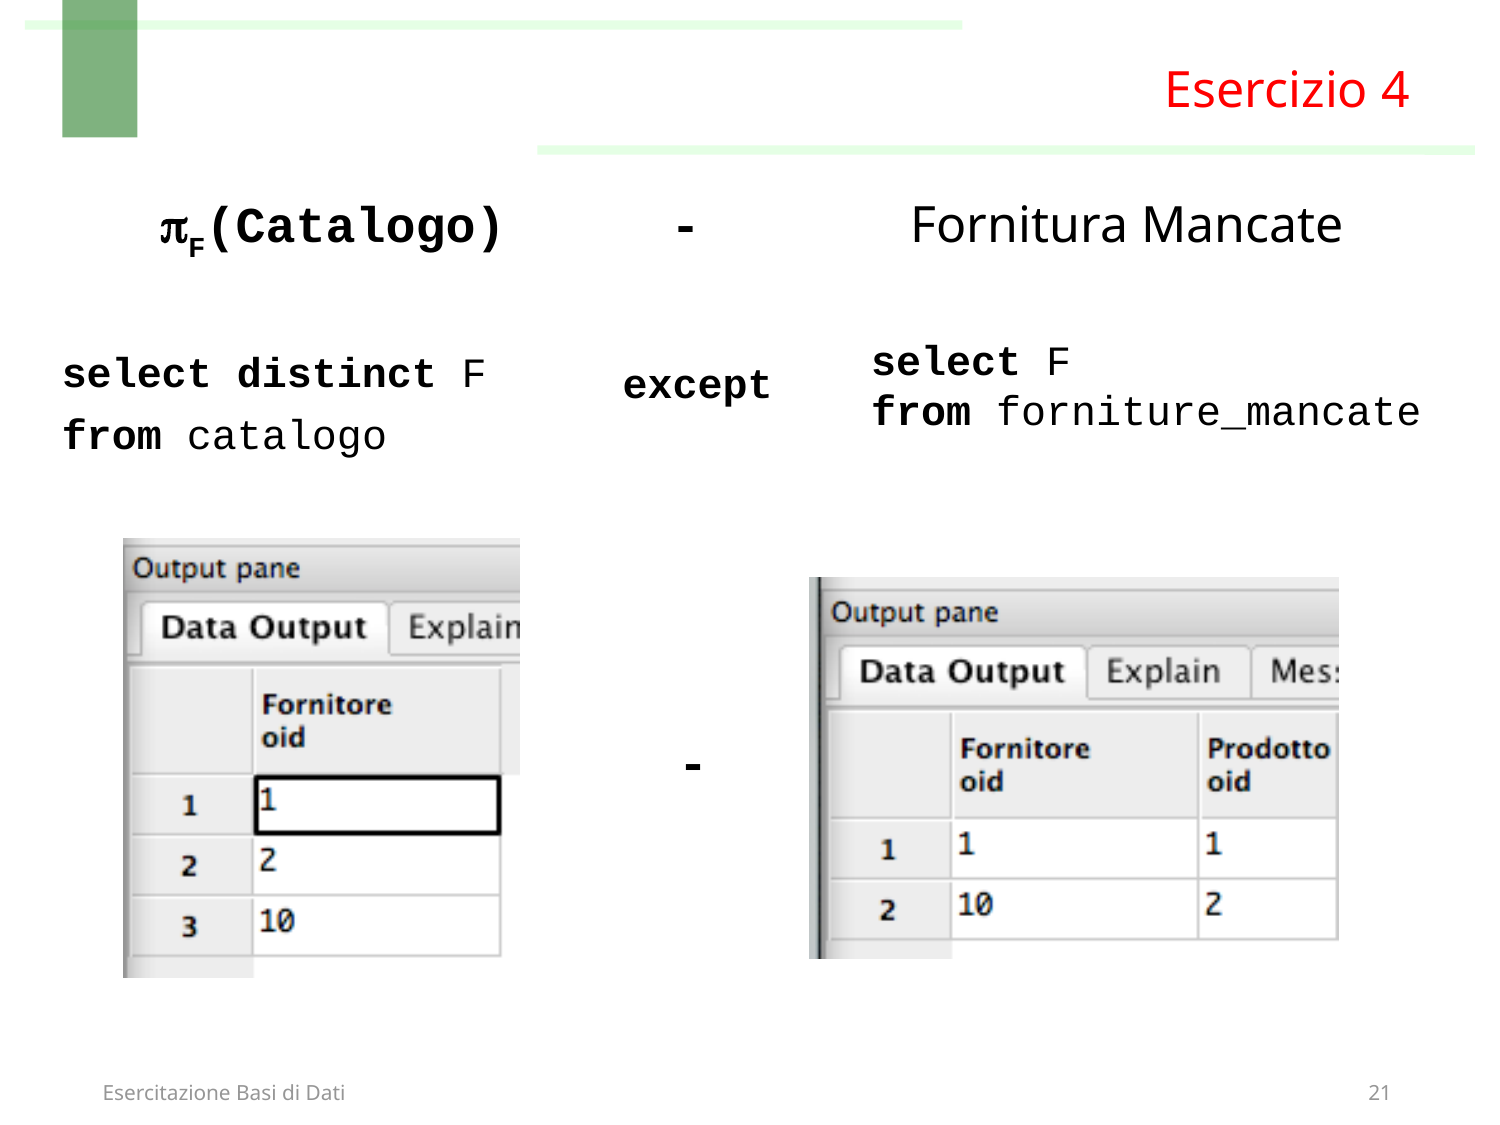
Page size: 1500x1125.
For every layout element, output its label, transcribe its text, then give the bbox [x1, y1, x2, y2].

picture [808, 577, 1339, 959]
title Esercizio 4 [174, 37, 1425, 138]
text_box - [663, 722, 753, 798]
picture [123, 538, 520, 978]
text_box except [607, 349, 788, 414]
text_box select distinct F from catalogo [47, 337, 733, 466]
text_box F(Catalogo) - Fornitura Mancate [0, 184, 1500, 331]
text_box select F from forniture_mancate [856, 325, 1445, 441]
